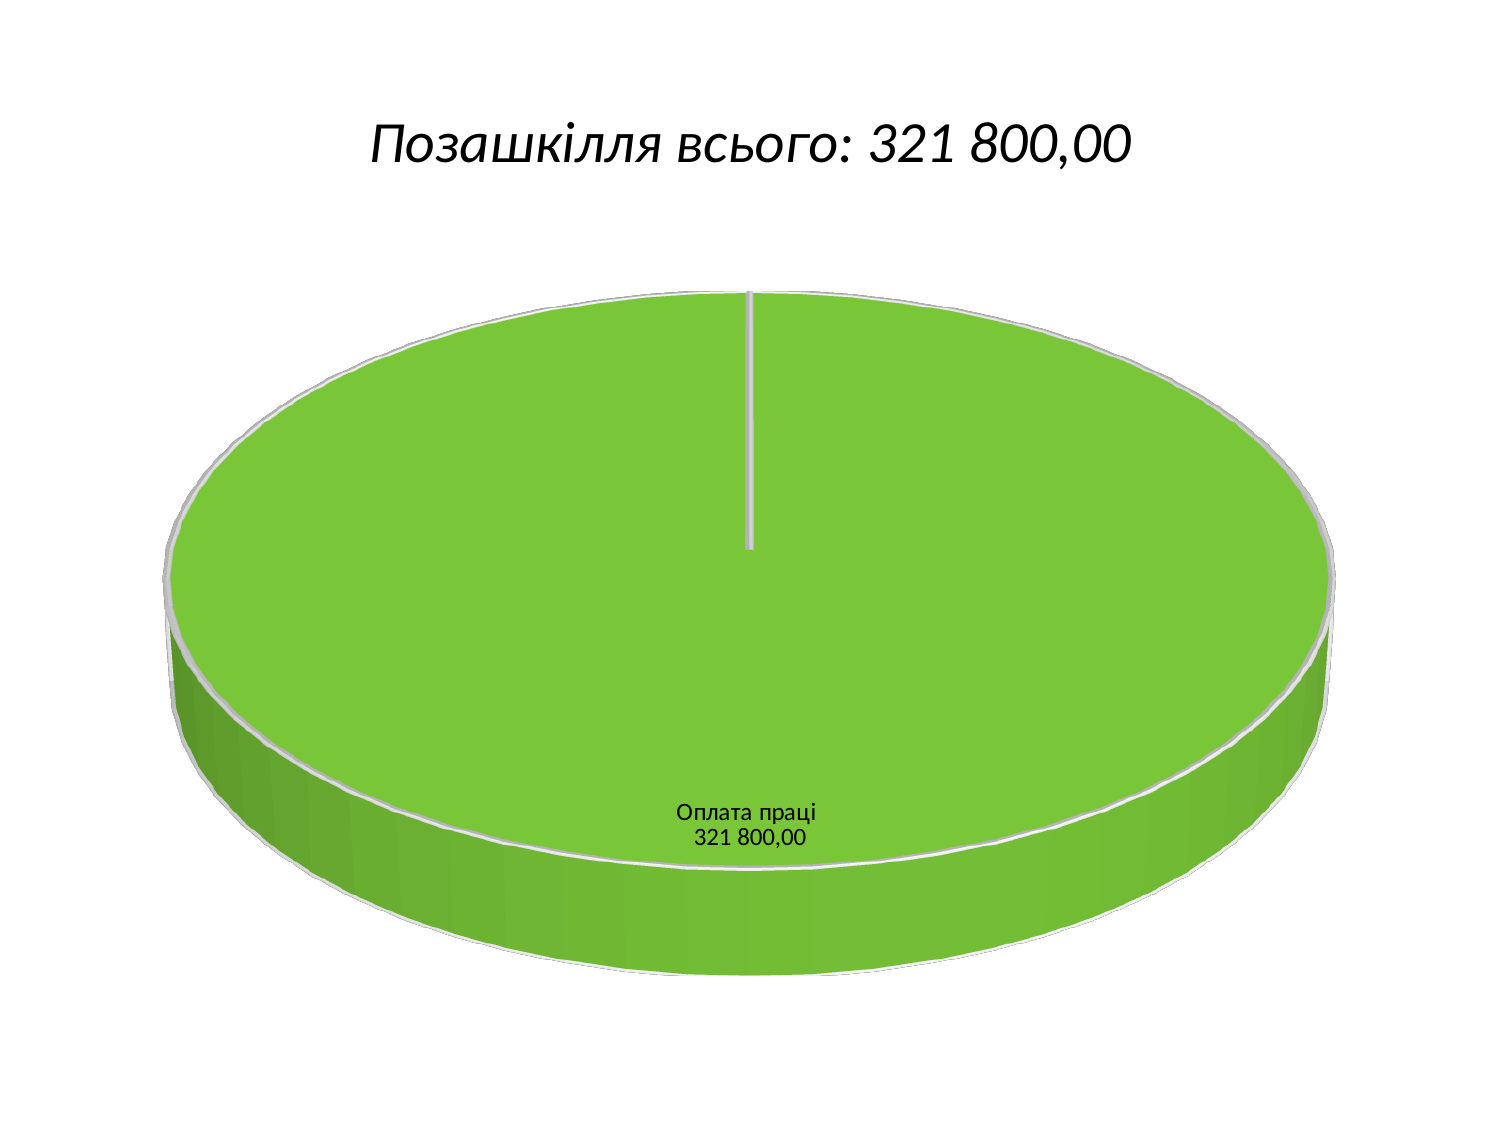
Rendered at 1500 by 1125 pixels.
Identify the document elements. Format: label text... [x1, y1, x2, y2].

title Позашкілля всього: 321 800,00 [75, 45, 1425, 233]
chart [74, 262, 1426, 1006]
